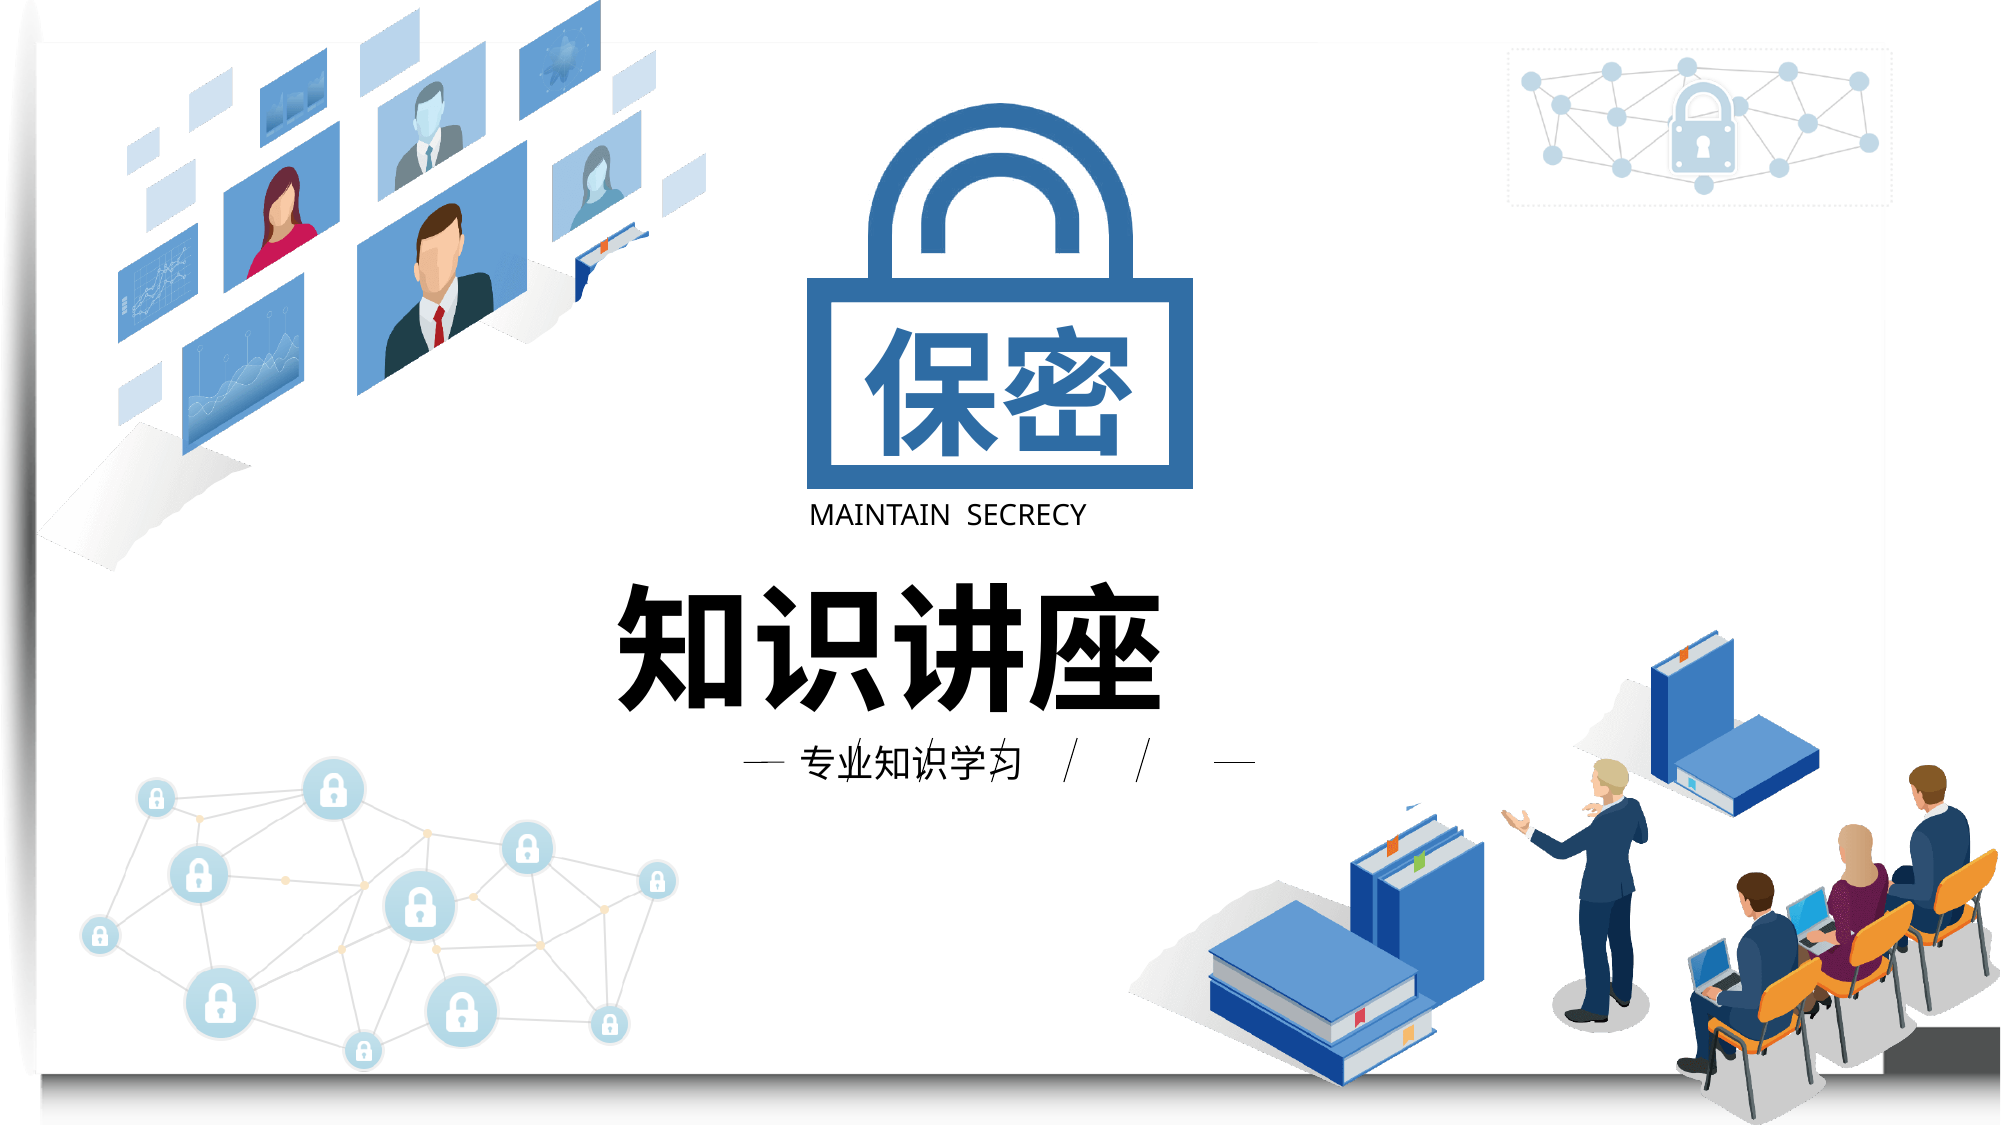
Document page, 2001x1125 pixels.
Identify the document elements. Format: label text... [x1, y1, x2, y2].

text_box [743, 732, 1256, 793]
text_box MAINTAIN SECRECY [886, 489, 1116, 539]
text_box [807, 103, 1193, 489]
picture [0, 0, 2001, 1125]
text_box [1316, 2, 2000, 321]
text_box 知识讲座 [600, 556, 1116, 736]
